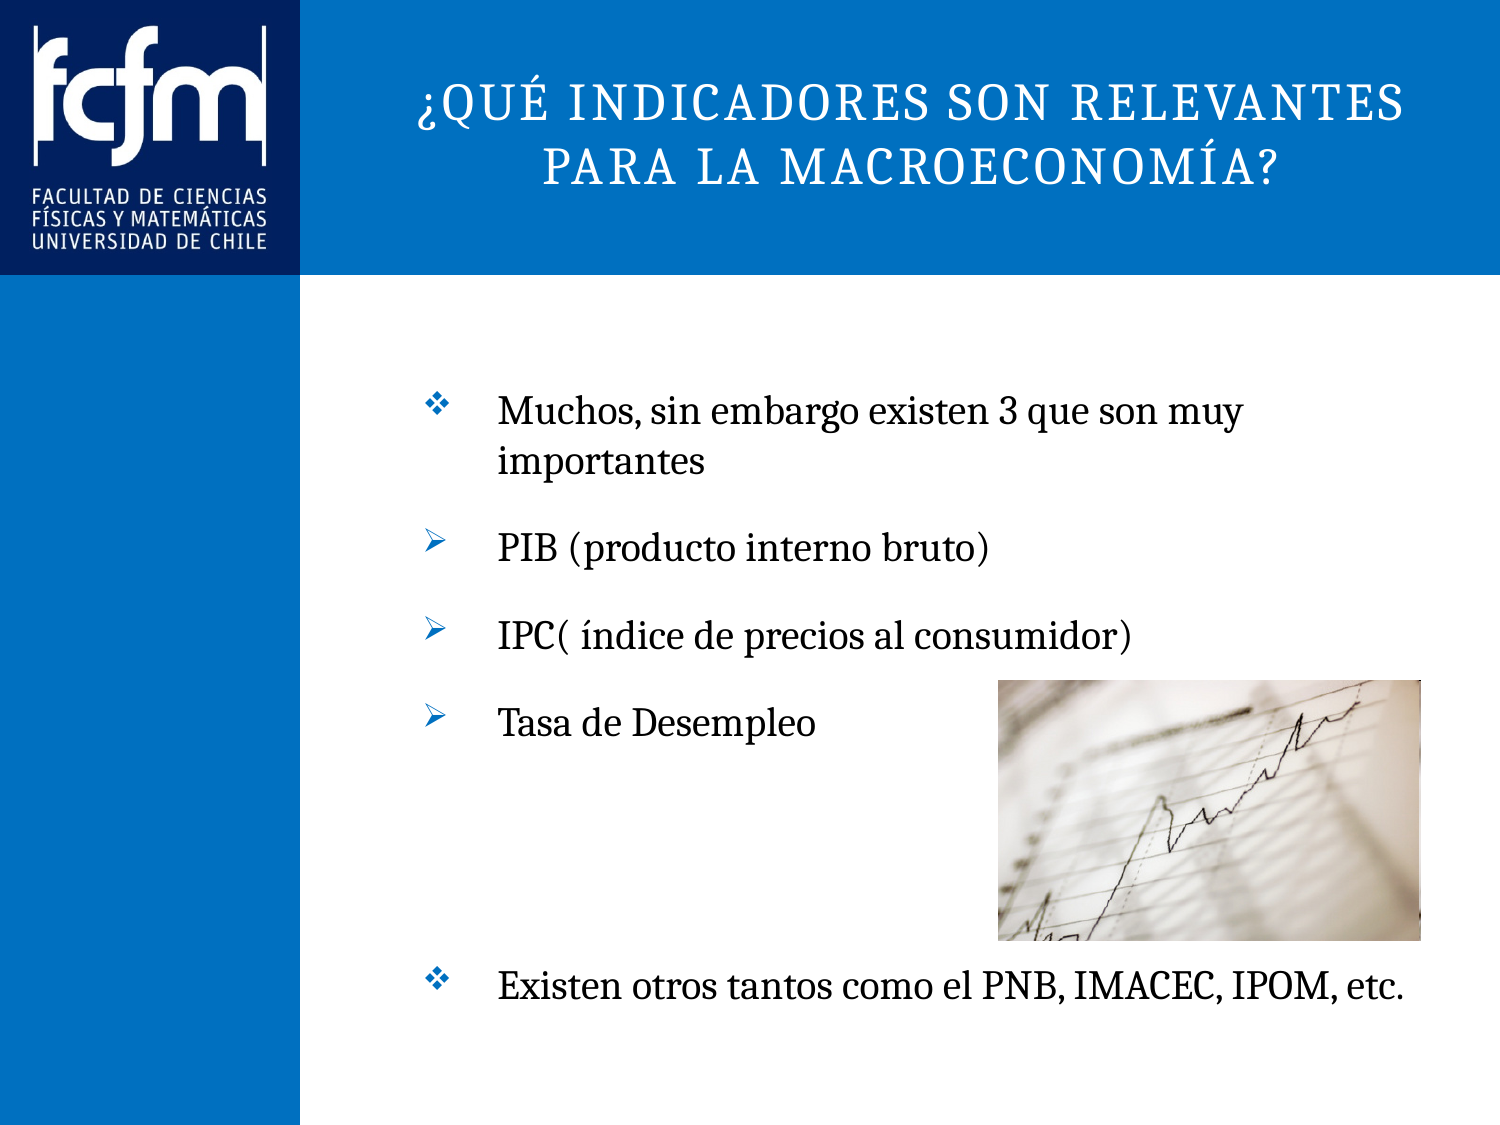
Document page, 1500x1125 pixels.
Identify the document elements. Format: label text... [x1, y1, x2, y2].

title ¿QUÉ INDICADORES SON RELEVANTES PARA LA MACROECONOMÍA? [399, 37, 1425, 225]
picture [29, 18, 272, 254]
picture [997, 680, 1422, 941]
text_box Muchos, sin embargo existen 3 que son muy importantes PIB (producto interno bruto) IPC( índice de precios al consumidor) Tasa de Desempleo Existen otros tantos como el PNB, IMACEC, IPOM, etc. [407, 375, 1425, 1083]
